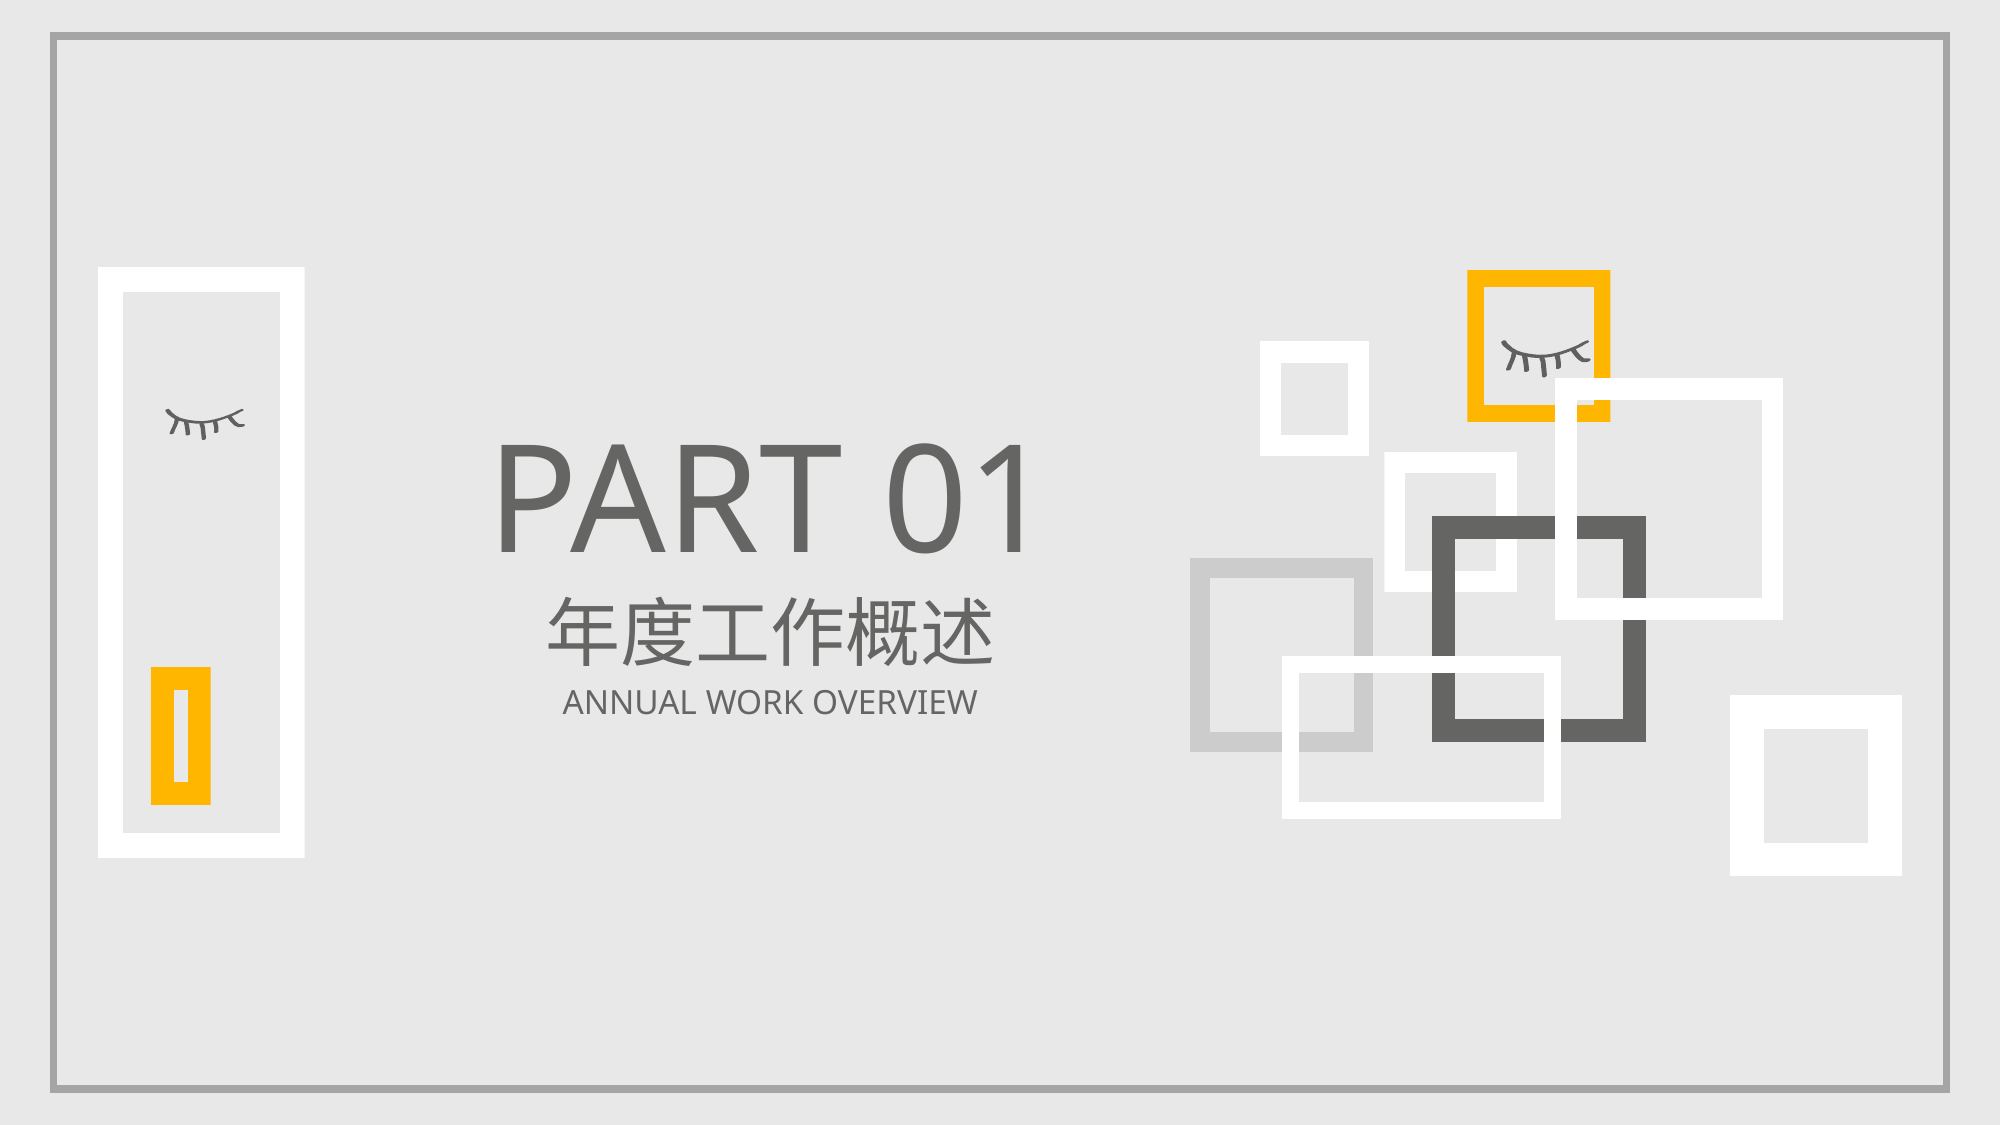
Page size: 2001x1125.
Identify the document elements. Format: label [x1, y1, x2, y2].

text_box [98, 267, 305, 858]
text_box [1190, 269, 1902, 878]
text_box [425, 395, 1116, 730]
picture [49, 29, 1951, 1096]
